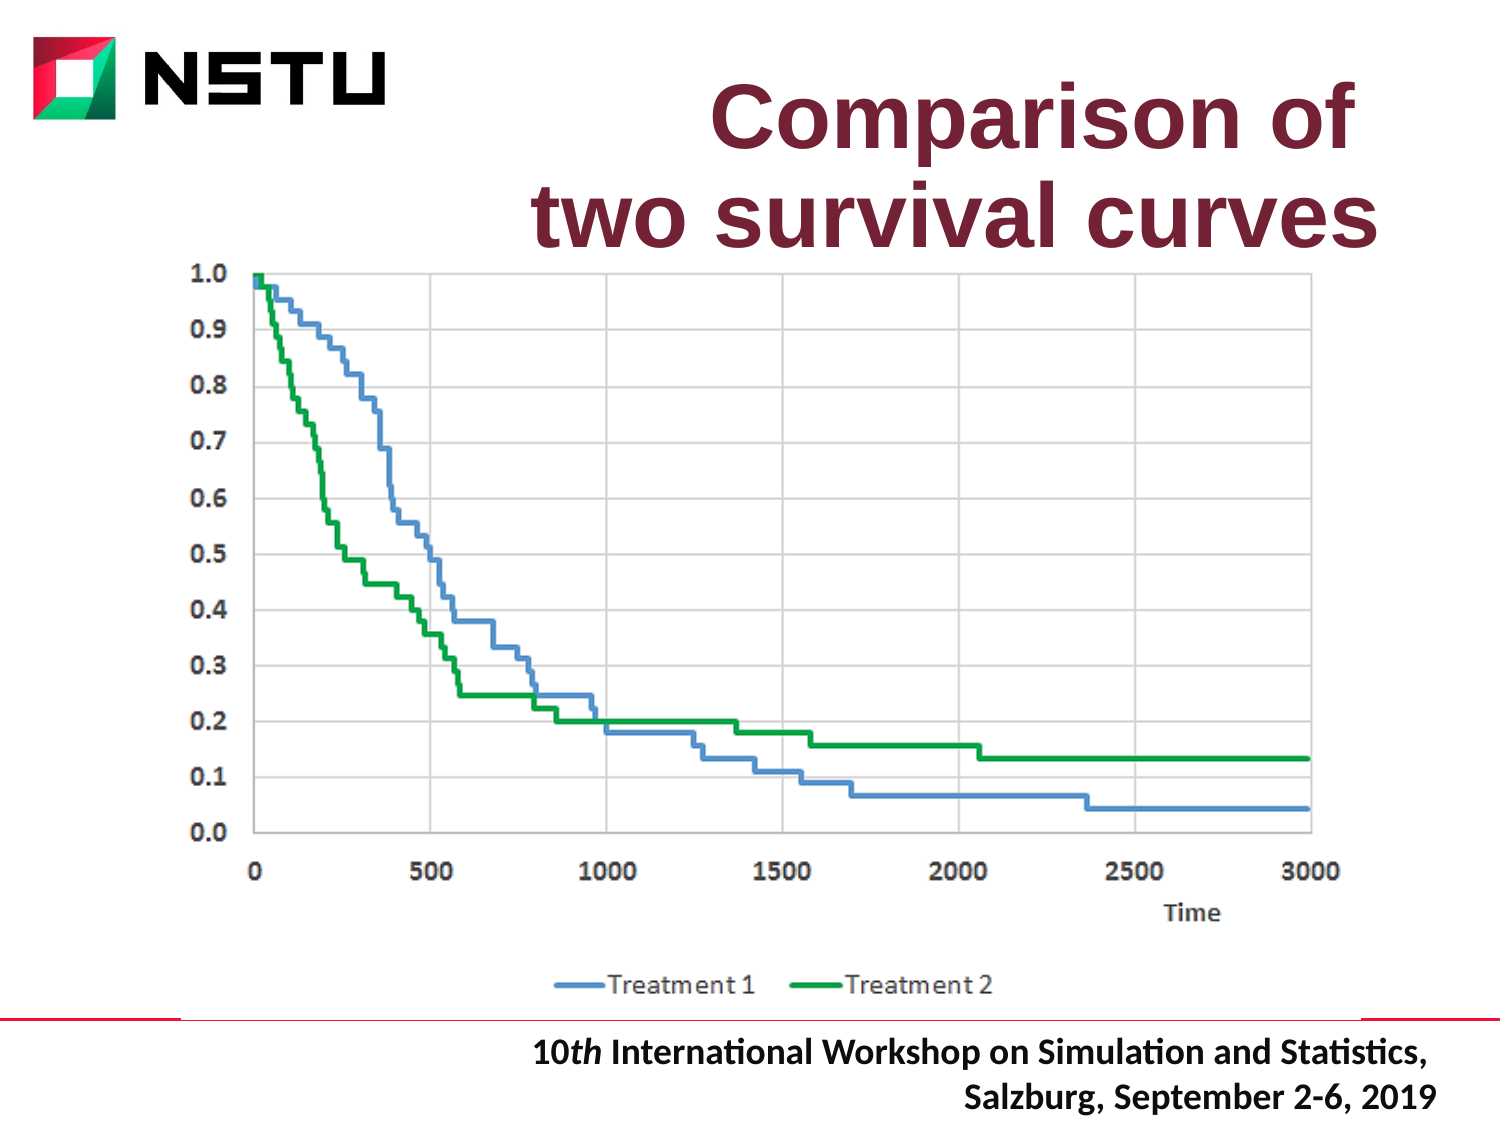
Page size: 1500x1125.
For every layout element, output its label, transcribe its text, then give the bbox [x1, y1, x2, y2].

picture [181, 253, 1361, 1020]
title Comparison of two survival curves [103, 59, 1397, 278]
picture [33, 0, 385, 157]
text_box 10th International Workshop on Simulation and Statistics, Salzburg, September 2-6, 2019 [71, 1020, 1453, 1125]
